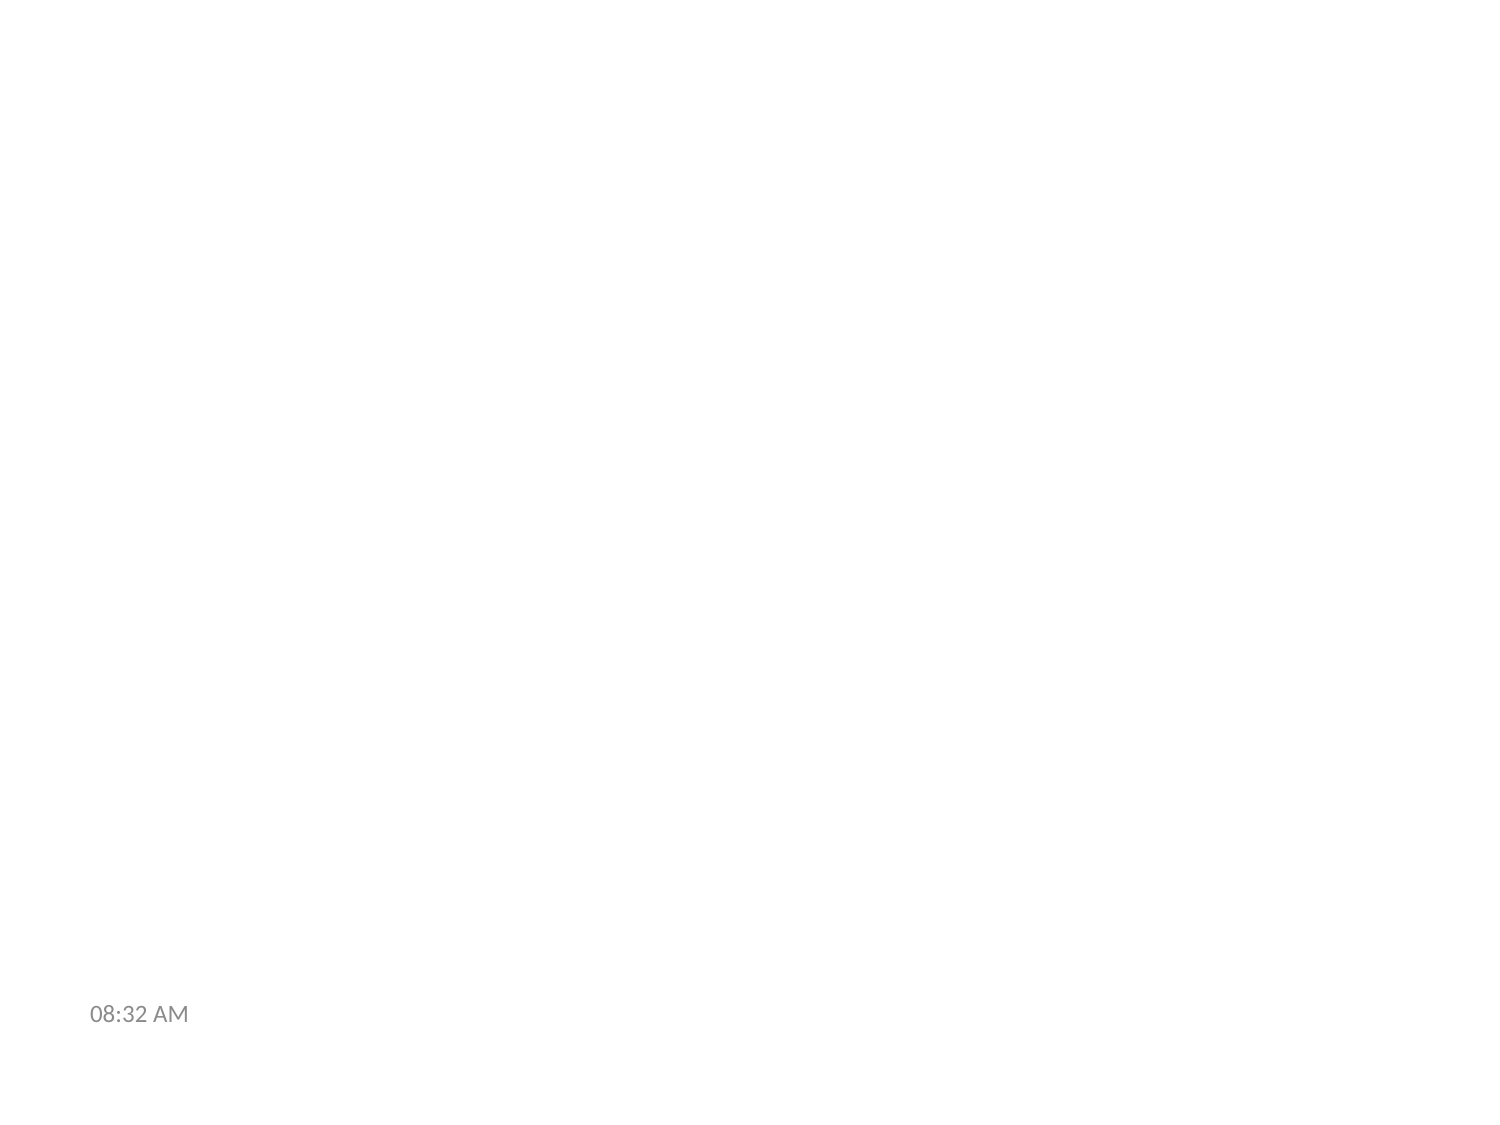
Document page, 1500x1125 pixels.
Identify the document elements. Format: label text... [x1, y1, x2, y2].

text_box 3:35 PM [75, 982, 425, 1043]
